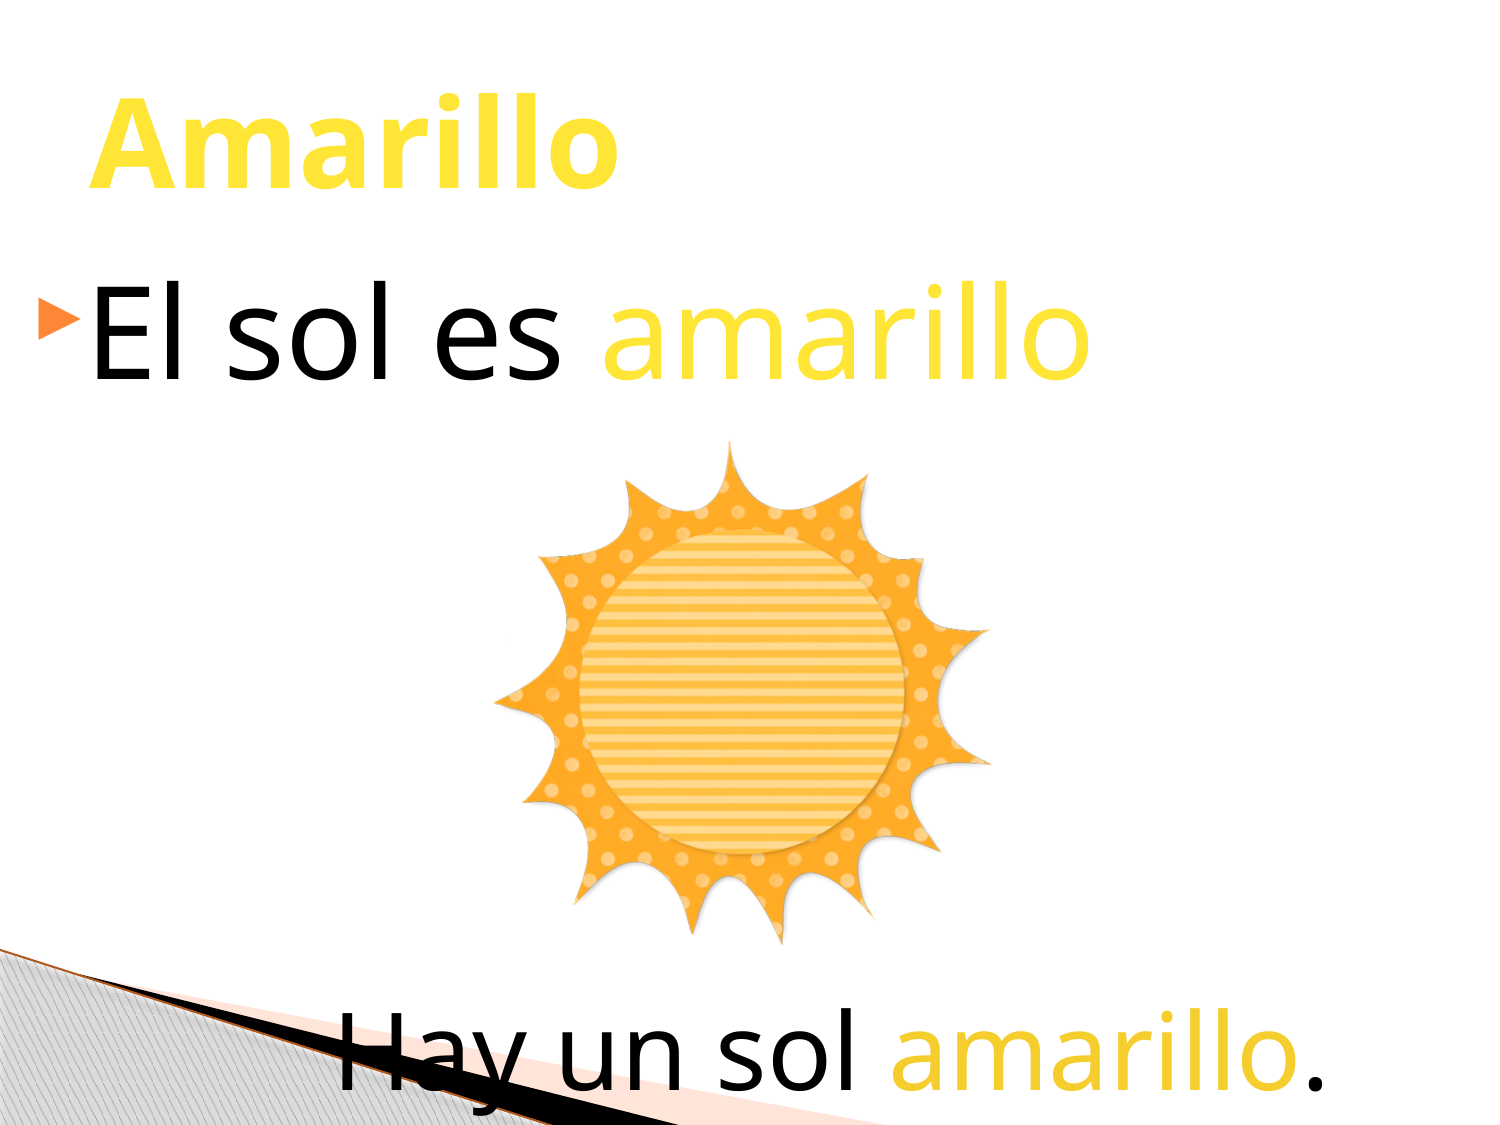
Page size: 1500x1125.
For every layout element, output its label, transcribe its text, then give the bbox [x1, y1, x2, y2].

list El sol es amarillo Hay un sol amarillo. [0, 243, 1500, 1125]
title Amarillo [75, 45, 1425, 233]
picture [487, 437, 1002, 952]
